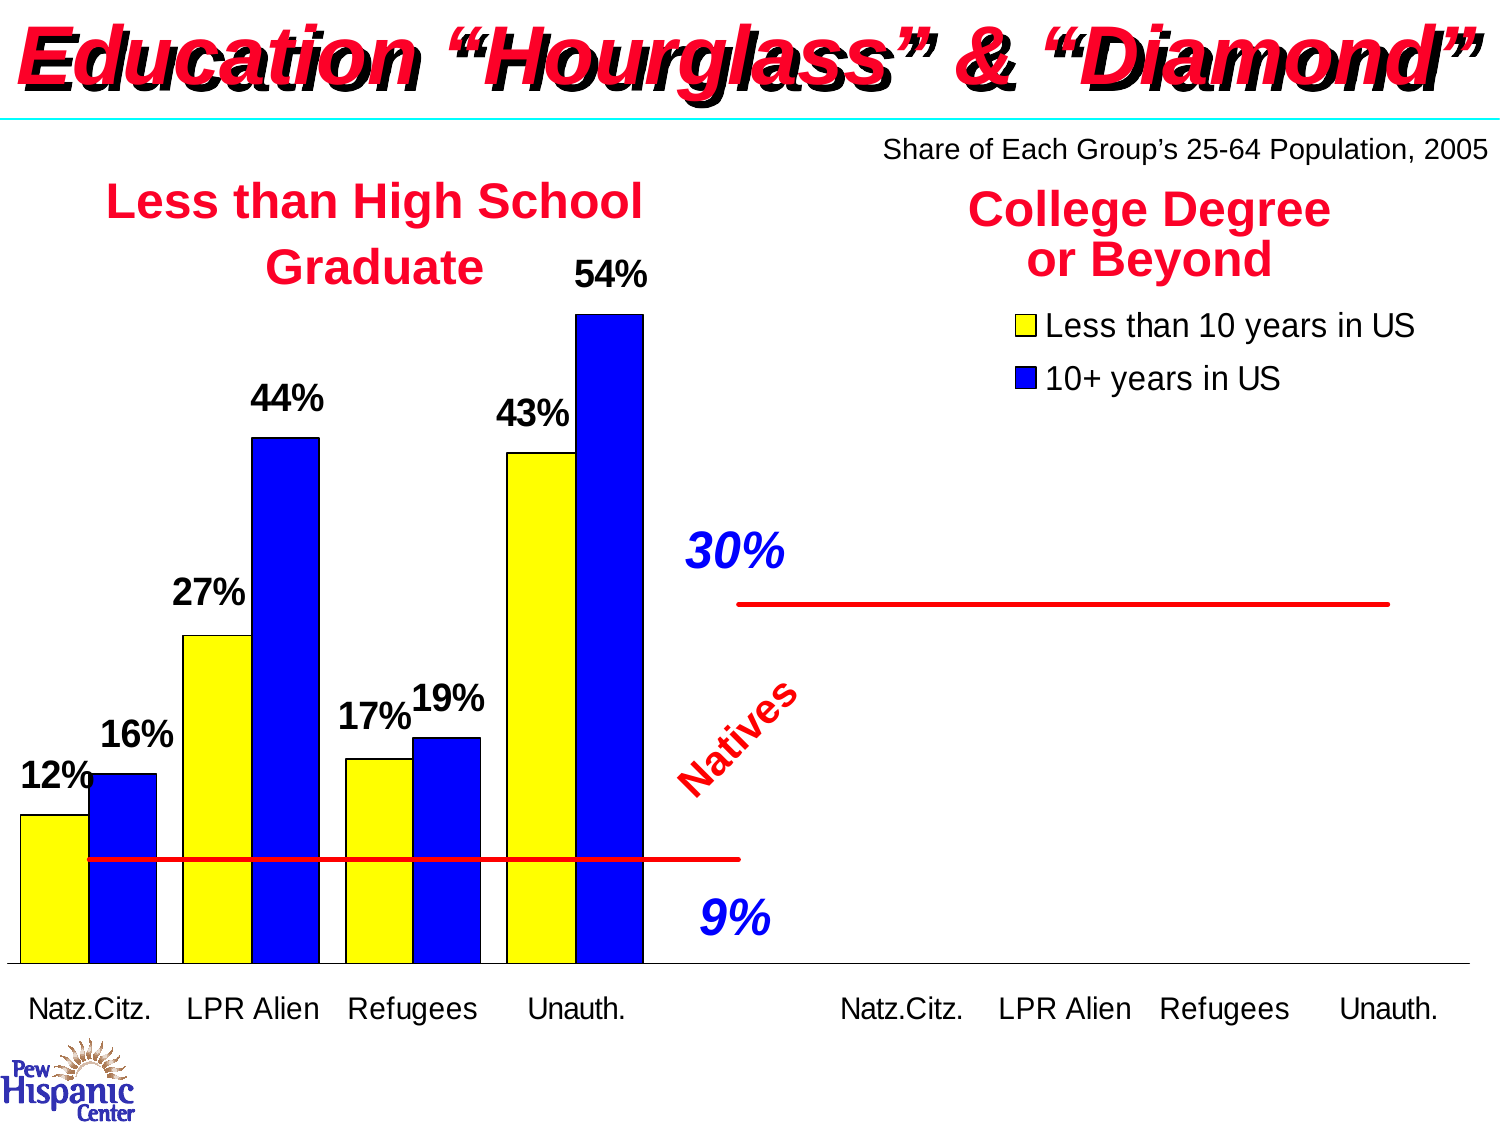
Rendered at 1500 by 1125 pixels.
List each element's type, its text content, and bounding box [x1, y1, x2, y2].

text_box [0, 95, 1478, 1045]
text_box Education “Hourglass” & “Diamond” [1, 13, 1494, 109]
text_box Share of Each Group’s 25-64 Population, 2005 [1481, 122, 1500, 173]
